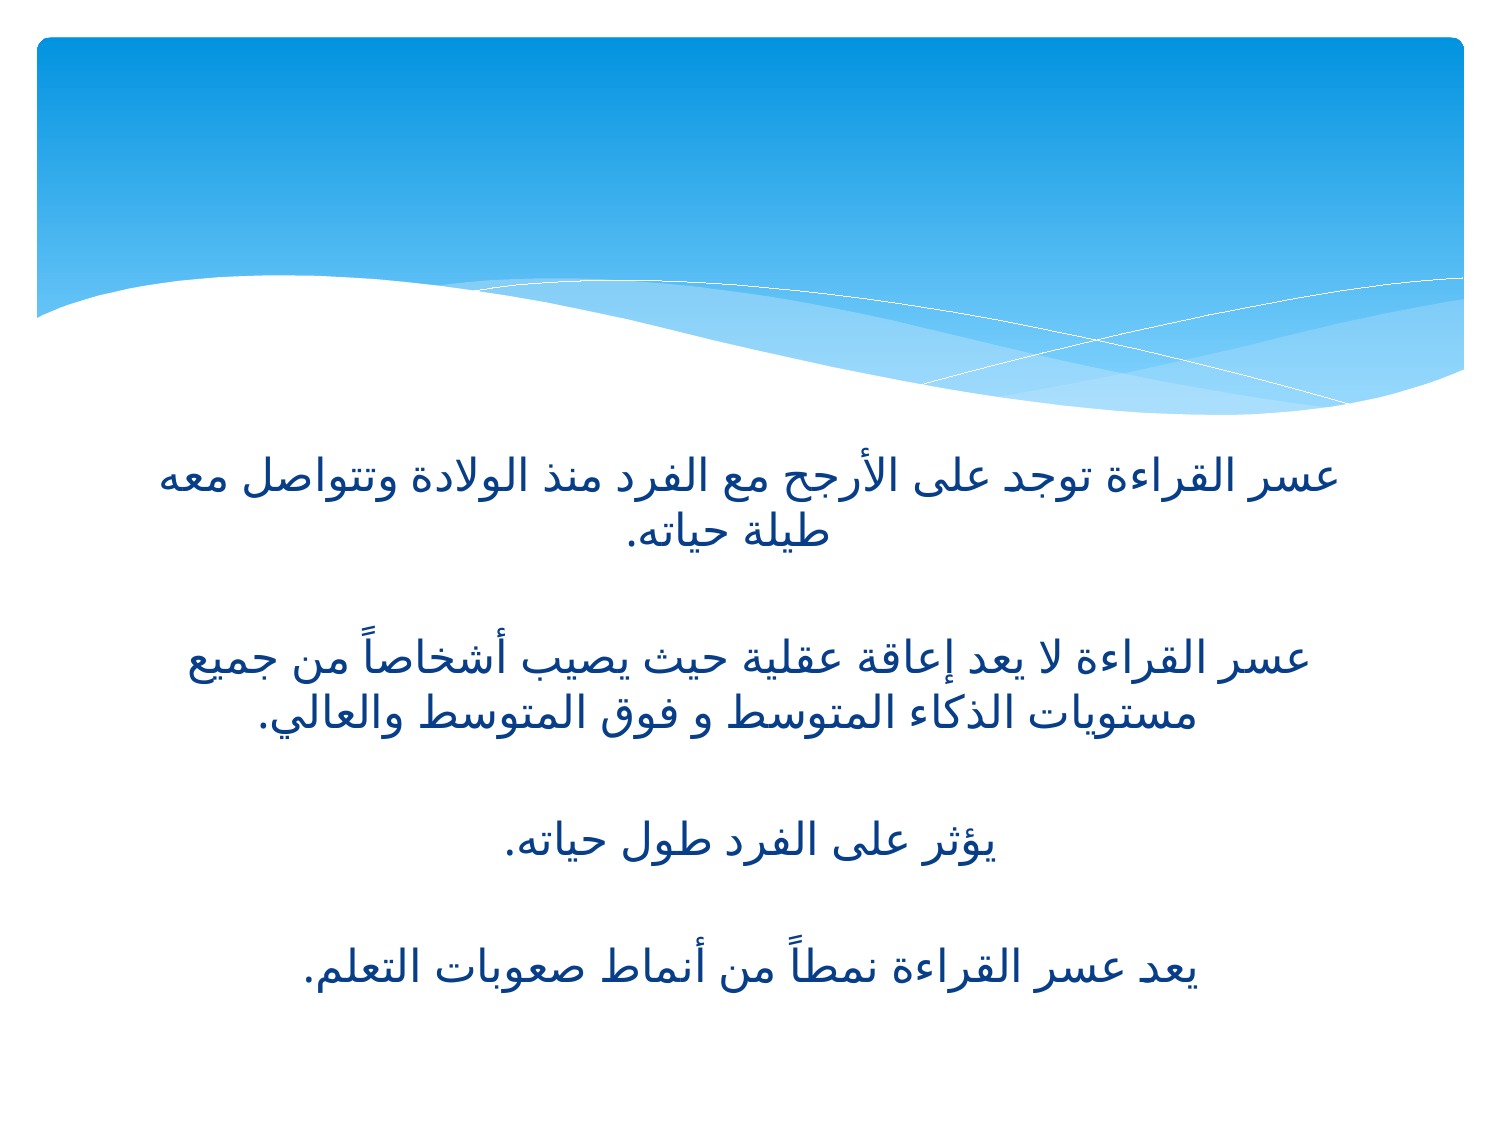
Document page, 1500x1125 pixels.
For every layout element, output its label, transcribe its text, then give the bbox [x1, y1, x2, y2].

list عسر القراءة توجد على الأرجح مع الفرد منذ الولادة وتتواصل معه طيلة حياته. عسر القراءة لا يعد إعاقة عقلية حيث يصيب أشخاصاً من جميع مستويات الذكاء المتوسط و فوق المتوسط والعالي. يؤثر على الفرد طول حياته. يعد عسر القراءة نمطاً من أنماط صعوبات التعلم. [143, 438, 1359, 1005]
